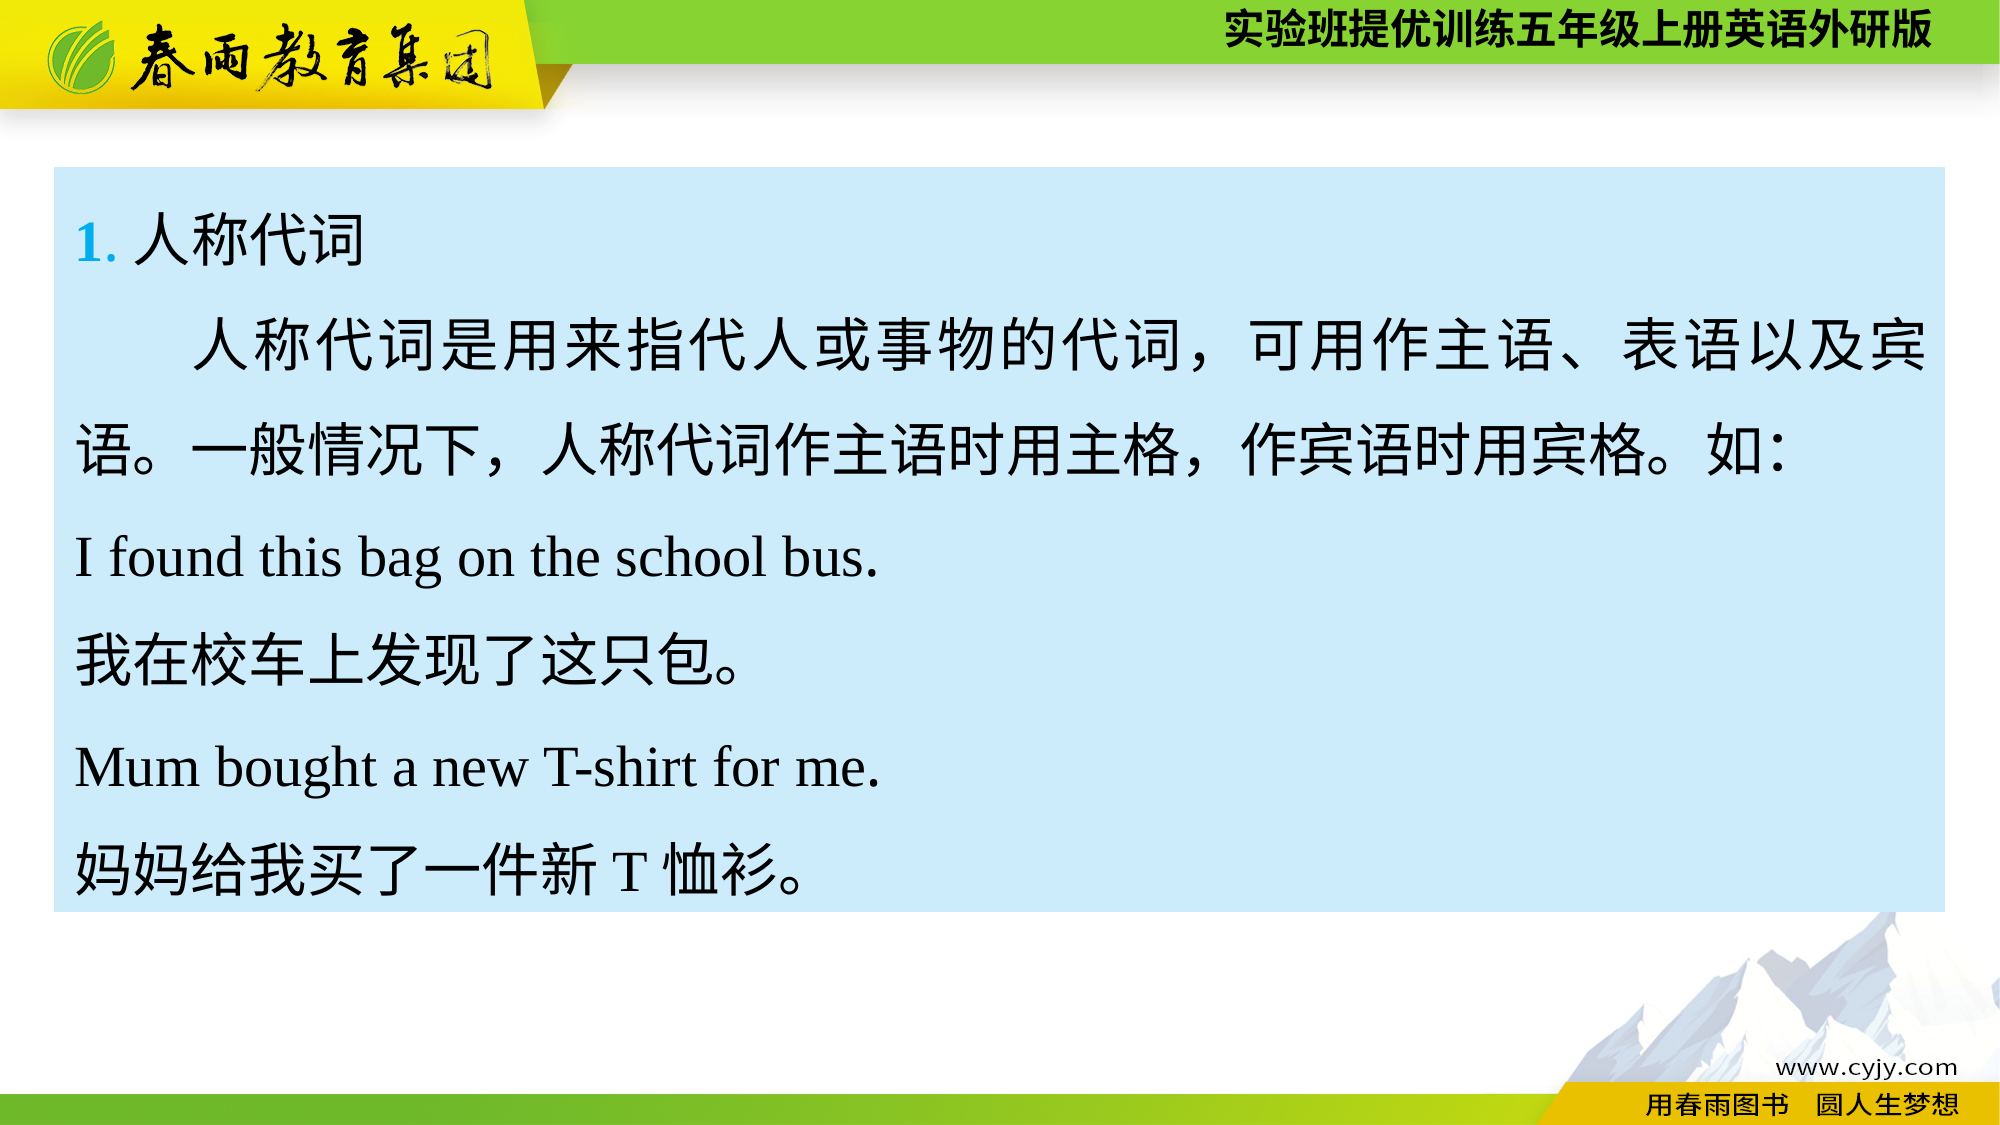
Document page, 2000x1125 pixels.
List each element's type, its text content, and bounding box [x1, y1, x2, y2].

list 1.人称代词 人称代词是用来指代人或事物的代词，可用作主语、表语以及宾语。一般情况下，人称代词作主语时用主格，作宾语时用宾格。如： I found this bag on the school bus. 我在校车上发现了这只包。 Mum bought a new T-shirt for me. 妈妈给我买了一件新T恤衫。 [59, 160, 1944, 166]
picture [0, 0, 2000, 1125]
